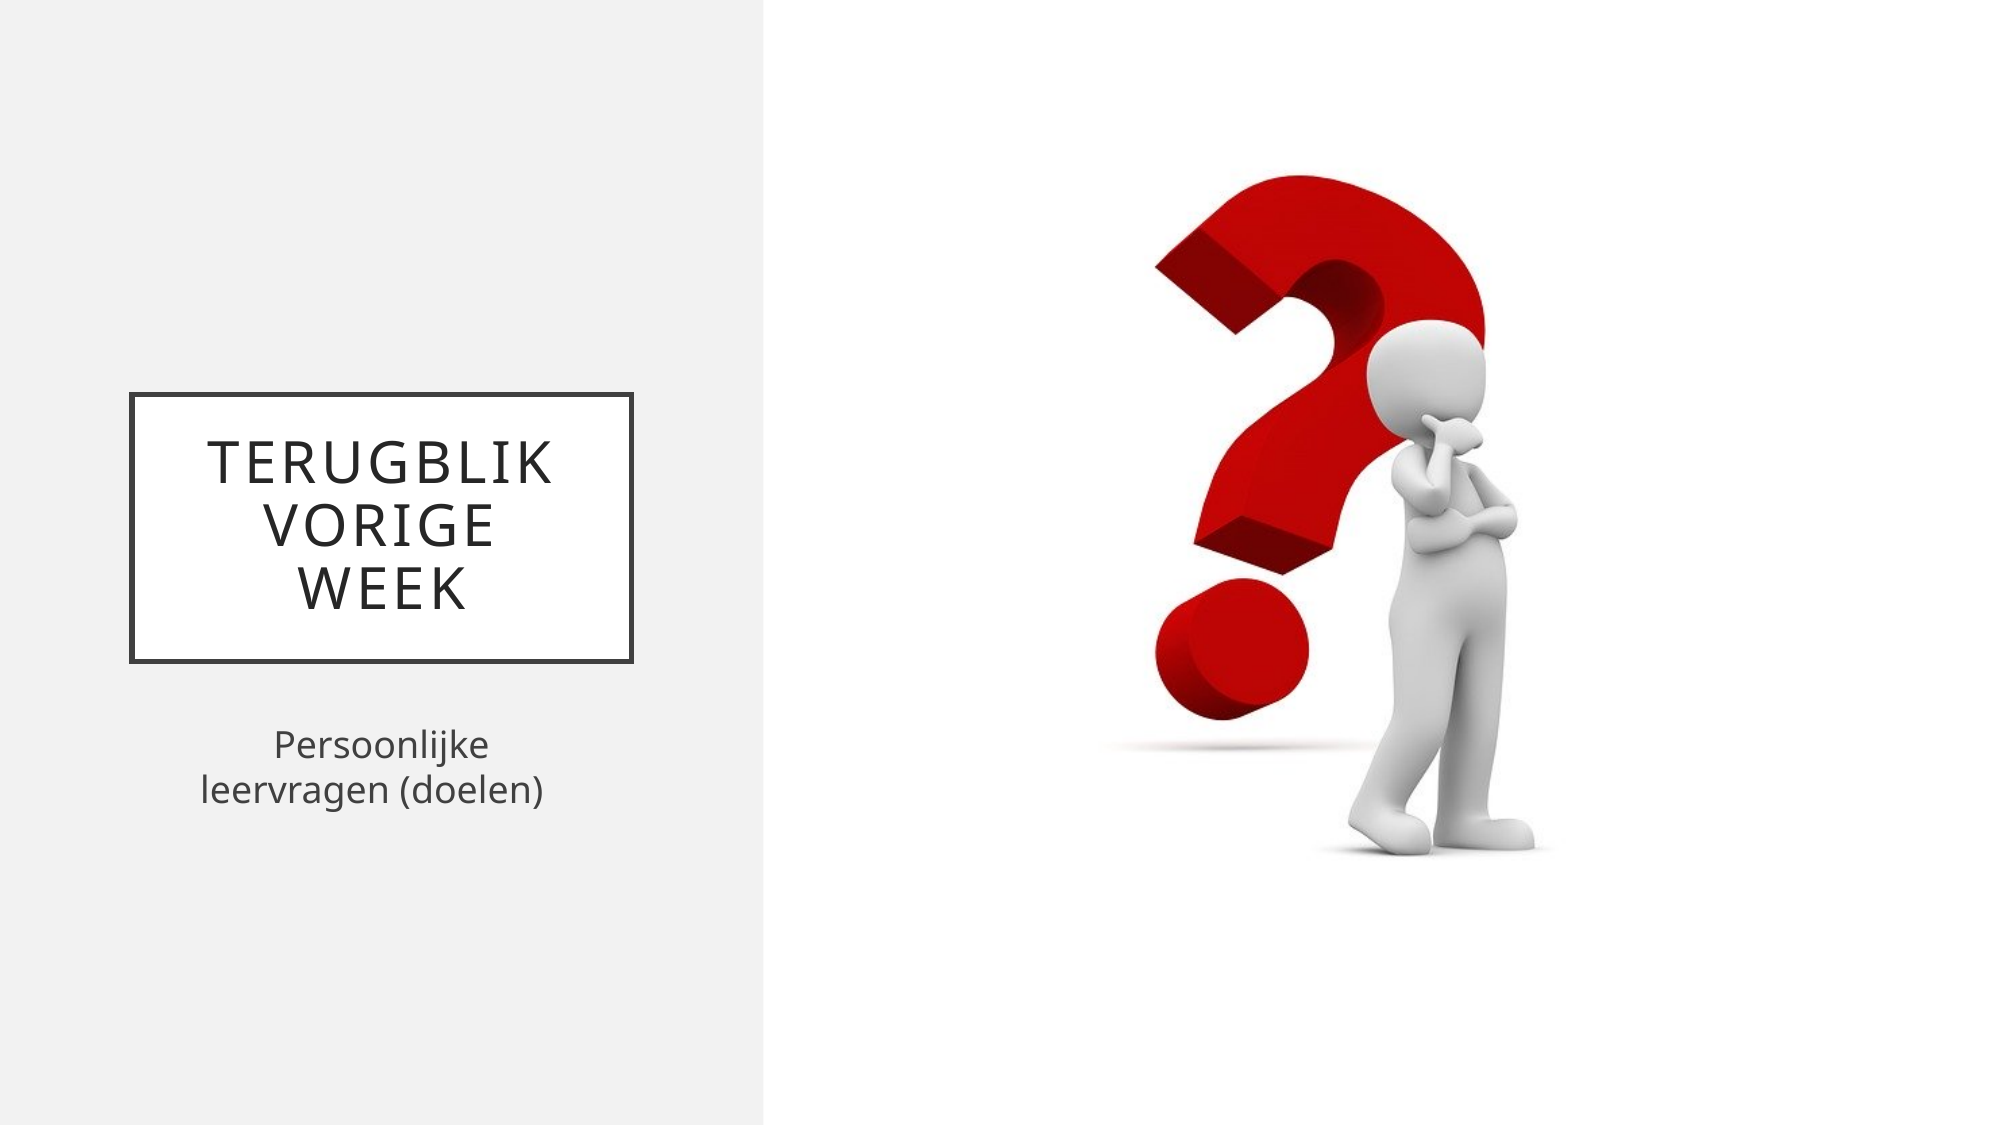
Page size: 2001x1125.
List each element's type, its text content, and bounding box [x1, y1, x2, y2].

text_box [762, 0, 2000, 1125]
title Terugblik vorige week [129, 392, 634, 664]
list Persoonlijke leervragen (doelen) [184, 713, 580, 918]
picture [949, 104, 1814, 969]
